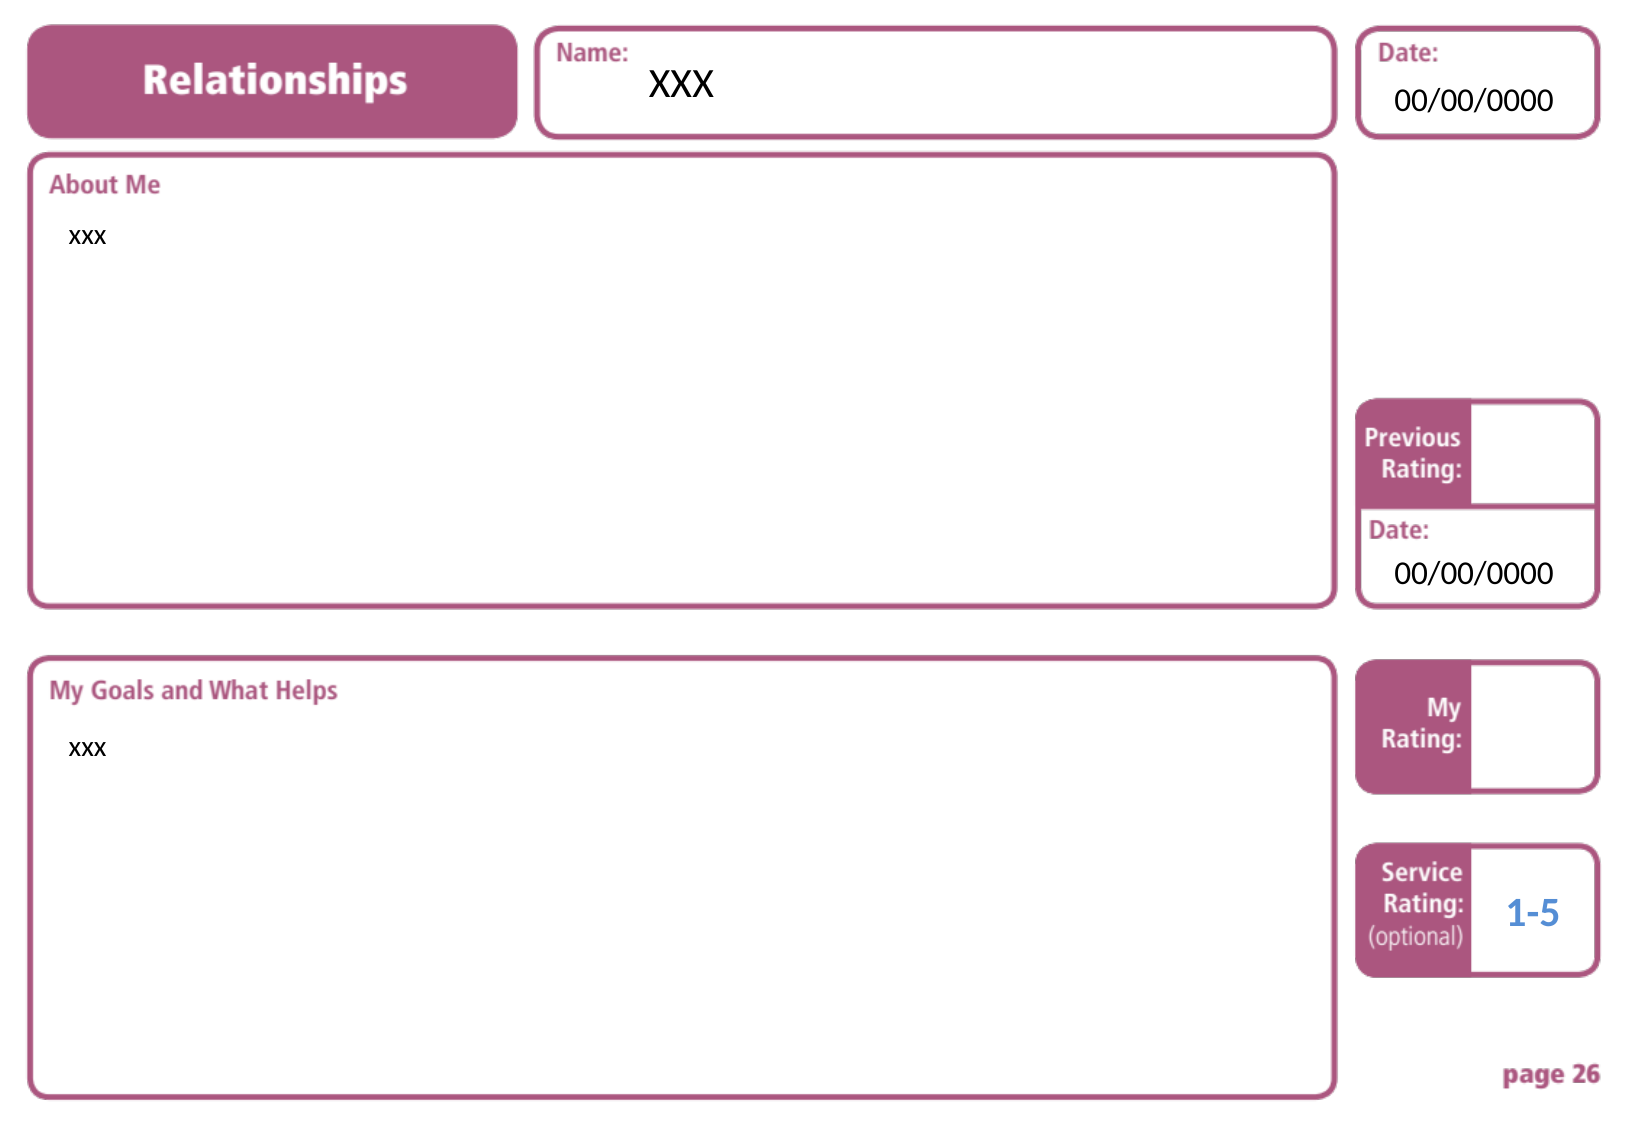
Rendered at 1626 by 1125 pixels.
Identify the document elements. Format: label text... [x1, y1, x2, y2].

text_box xxx [53, 720, 1310, 770]
text_box XXX [633, 48, 1310, 114]
text_box 00/00/0000 [1379, 543, 1569, 599]
text_box xxx [53, 208, 1310, 258]
text_box 1-5 [1472, 876, 1594, 942]
text_box 00/00/0000 [1379, 70, 1569, 126]
